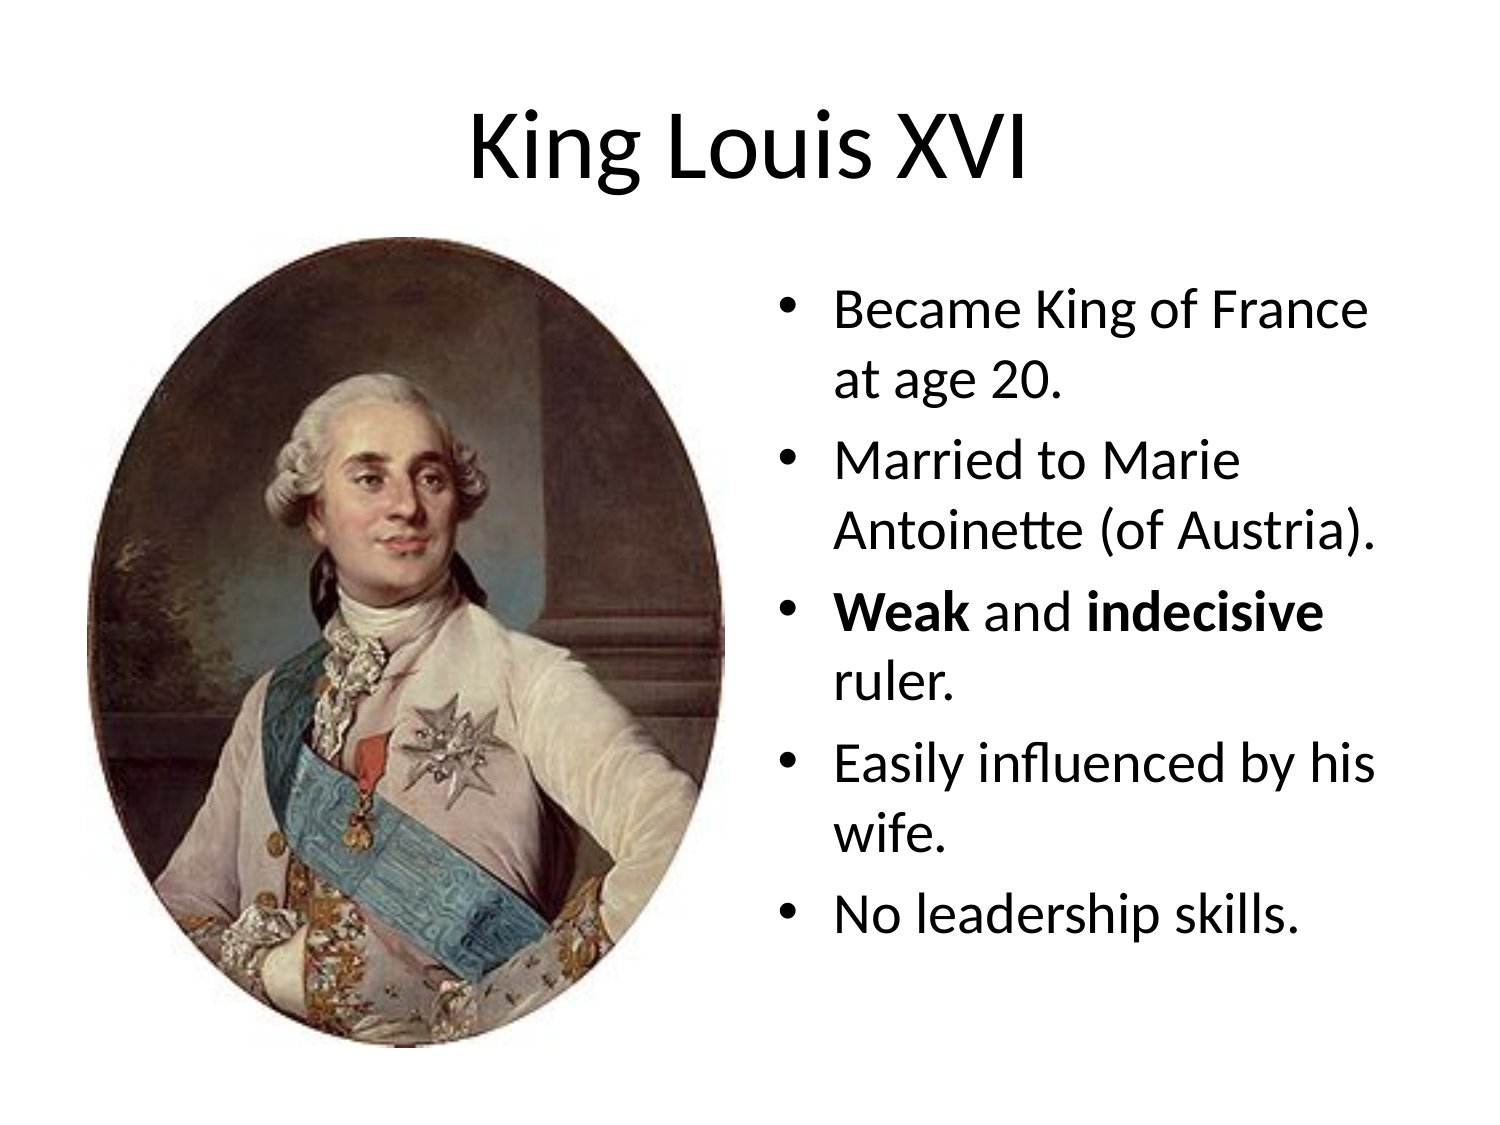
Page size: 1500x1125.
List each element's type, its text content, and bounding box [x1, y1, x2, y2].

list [87, 237, 726, 1048]
title King Louis XVI [75, 45, 1425, 233]
list Became King of France at age 20. Married to Marie Antoinette (of Austria). Weak and indecisive ruler. Easily influenced by his wife. No leadership skills. [762, 262, 1425, 1005]
